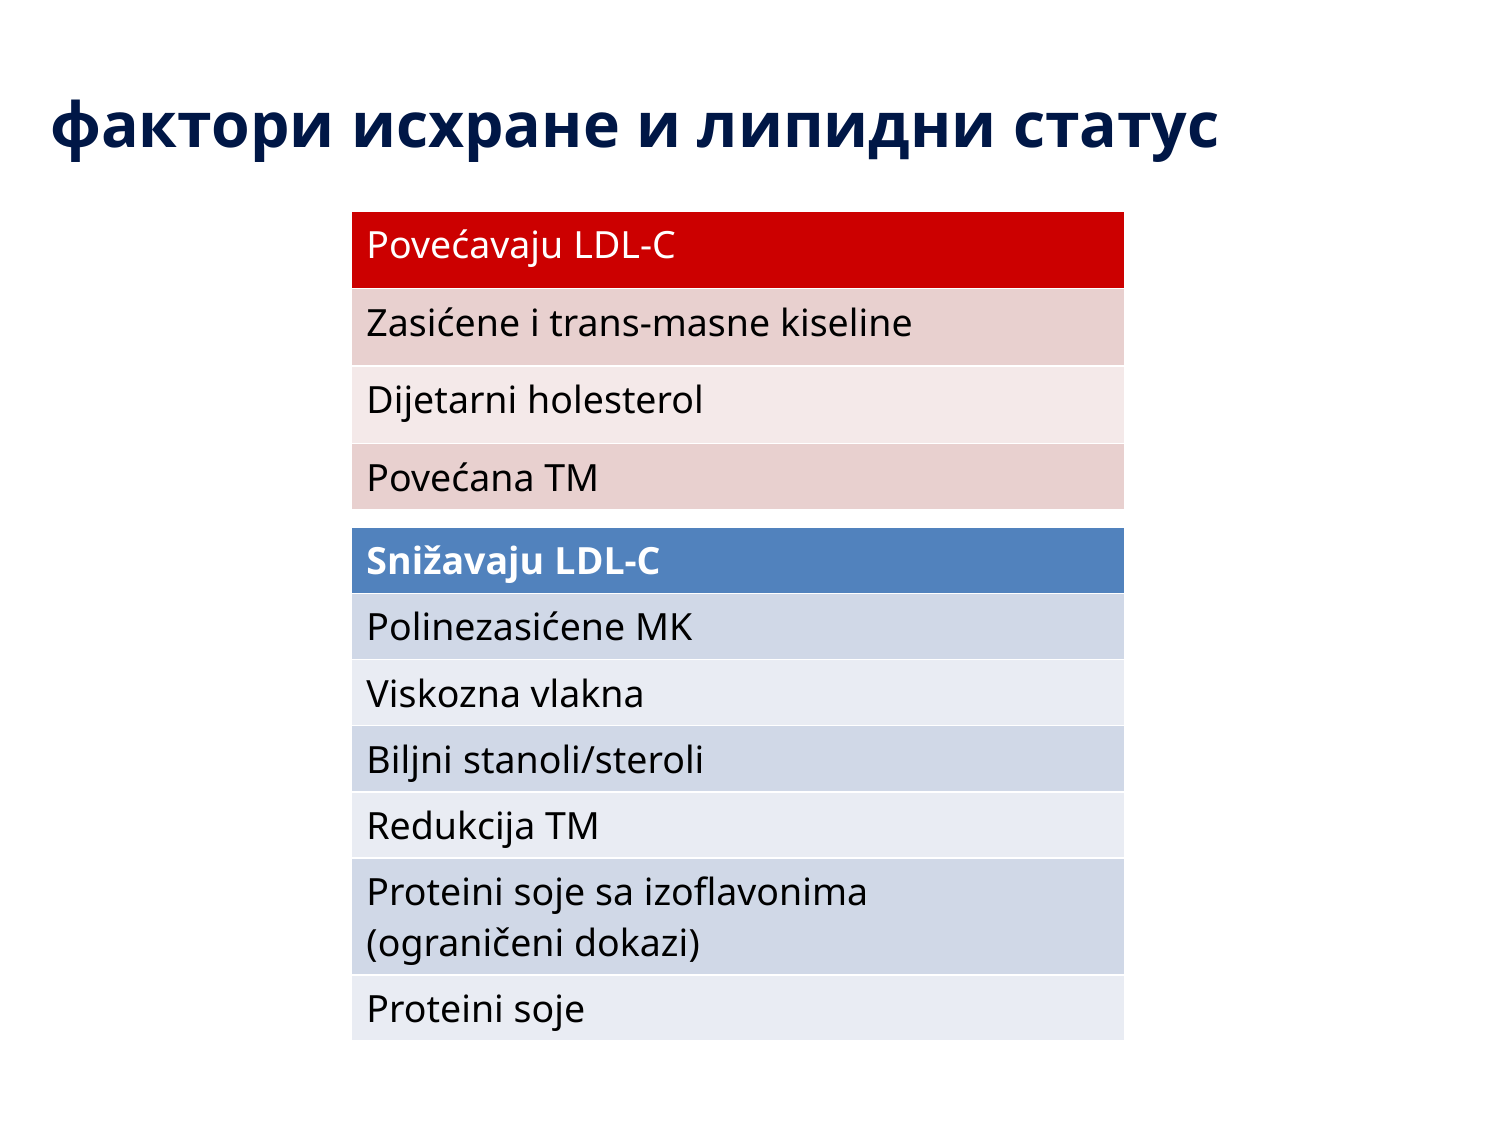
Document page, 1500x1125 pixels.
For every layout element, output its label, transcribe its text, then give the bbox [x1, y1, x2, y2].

table_cell Redukcija TM [352, 793, 1124, 857]
table_header Povećavaju LDL-C [352, 212, 1124, 288]
table_cell Proteini soje [352, 976, 1124, 1040]
table_cell Proteini soje sa izoflavonima (ograničeni dokazi) [352, 859, 1124, 974]
table_cell Biljni stanoli/steroli [352, 726, 1124, 791]
title фактори исхране и липидни статус [35, 45, 1425, 200]
table_header Snižavaju LDL-C [352, 528, 1124, 593]
table_cell Viskozna vlakna [352, 660, 1124, 725]
table_cell Dijetarni holesterol [352, 367, 1124, 443]
table_cell Povećana TM [352, 444, 1124, 509]
table_cell Polinezasićene MK [352, 594, 1124, 659]
table_cell Zasićene i trans-masne kiseline [352, 289, 1124, 365]
